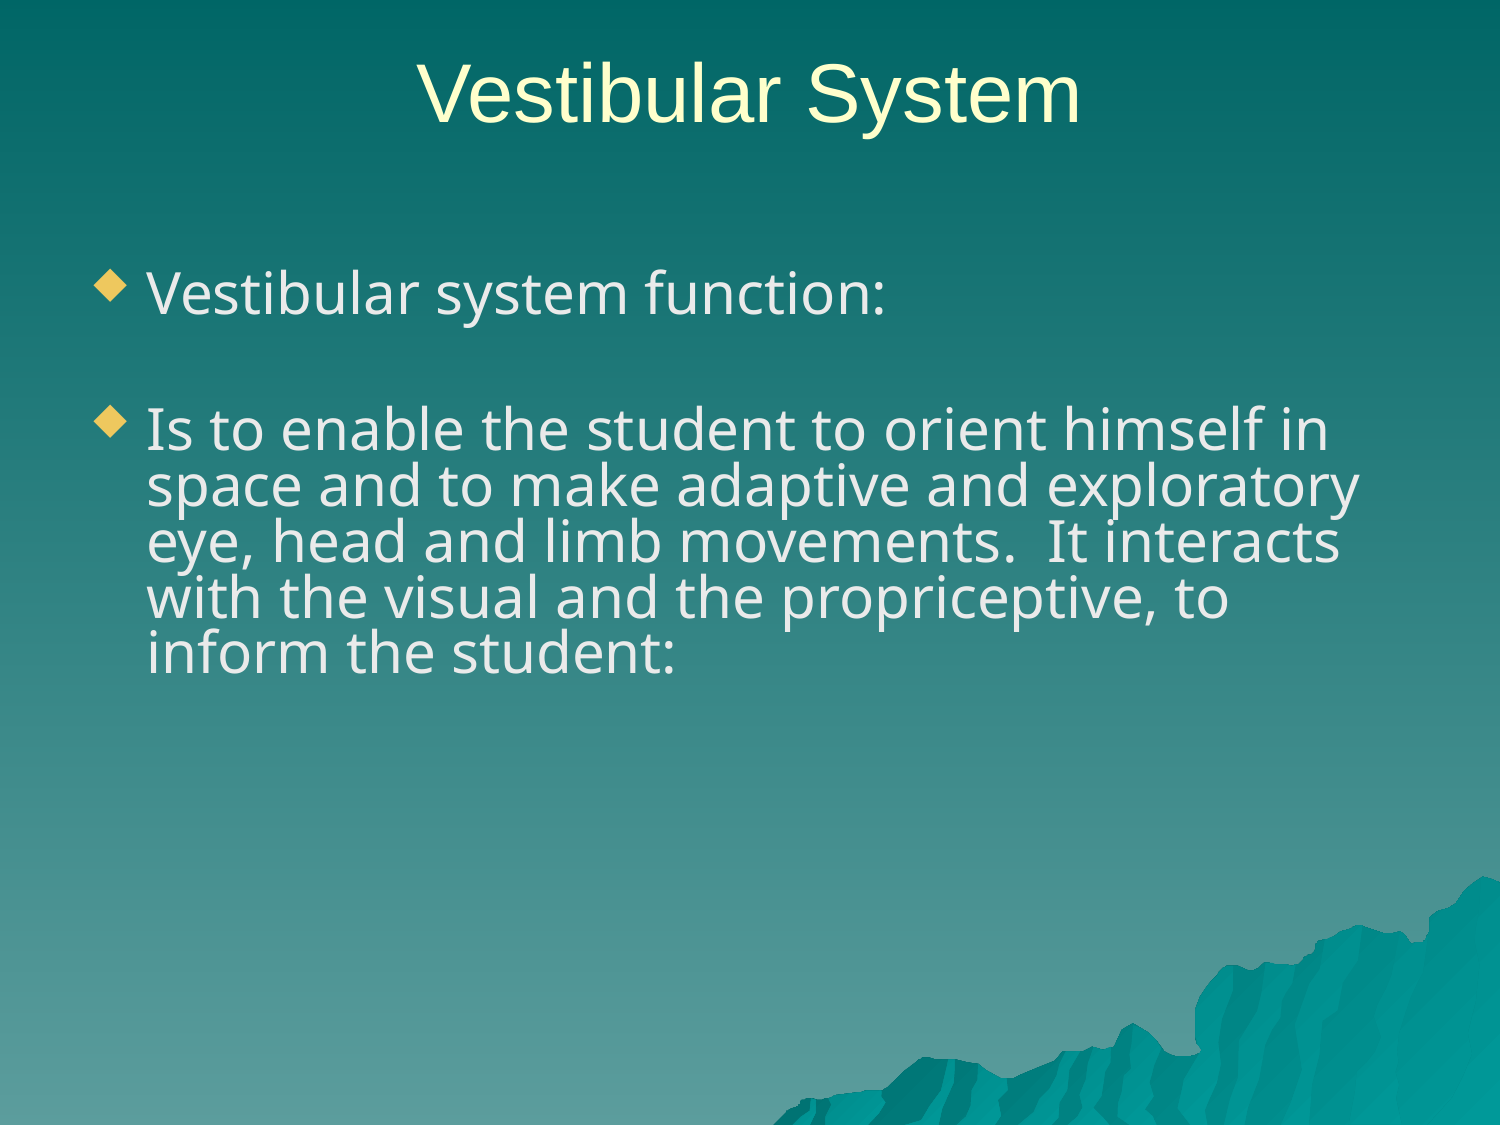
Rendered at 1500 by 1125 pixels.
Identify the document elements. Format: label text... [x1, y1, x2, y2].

list Vestibular system function: Is to enable the student to orient himself in space and to make adaptive and exploratory eye, head and limb movements. It interacts with the visual and the propriceptive, to inform the student: [74, 262, 1426, 1006]
title Vestibular System [74, 45, 1426, 233]
